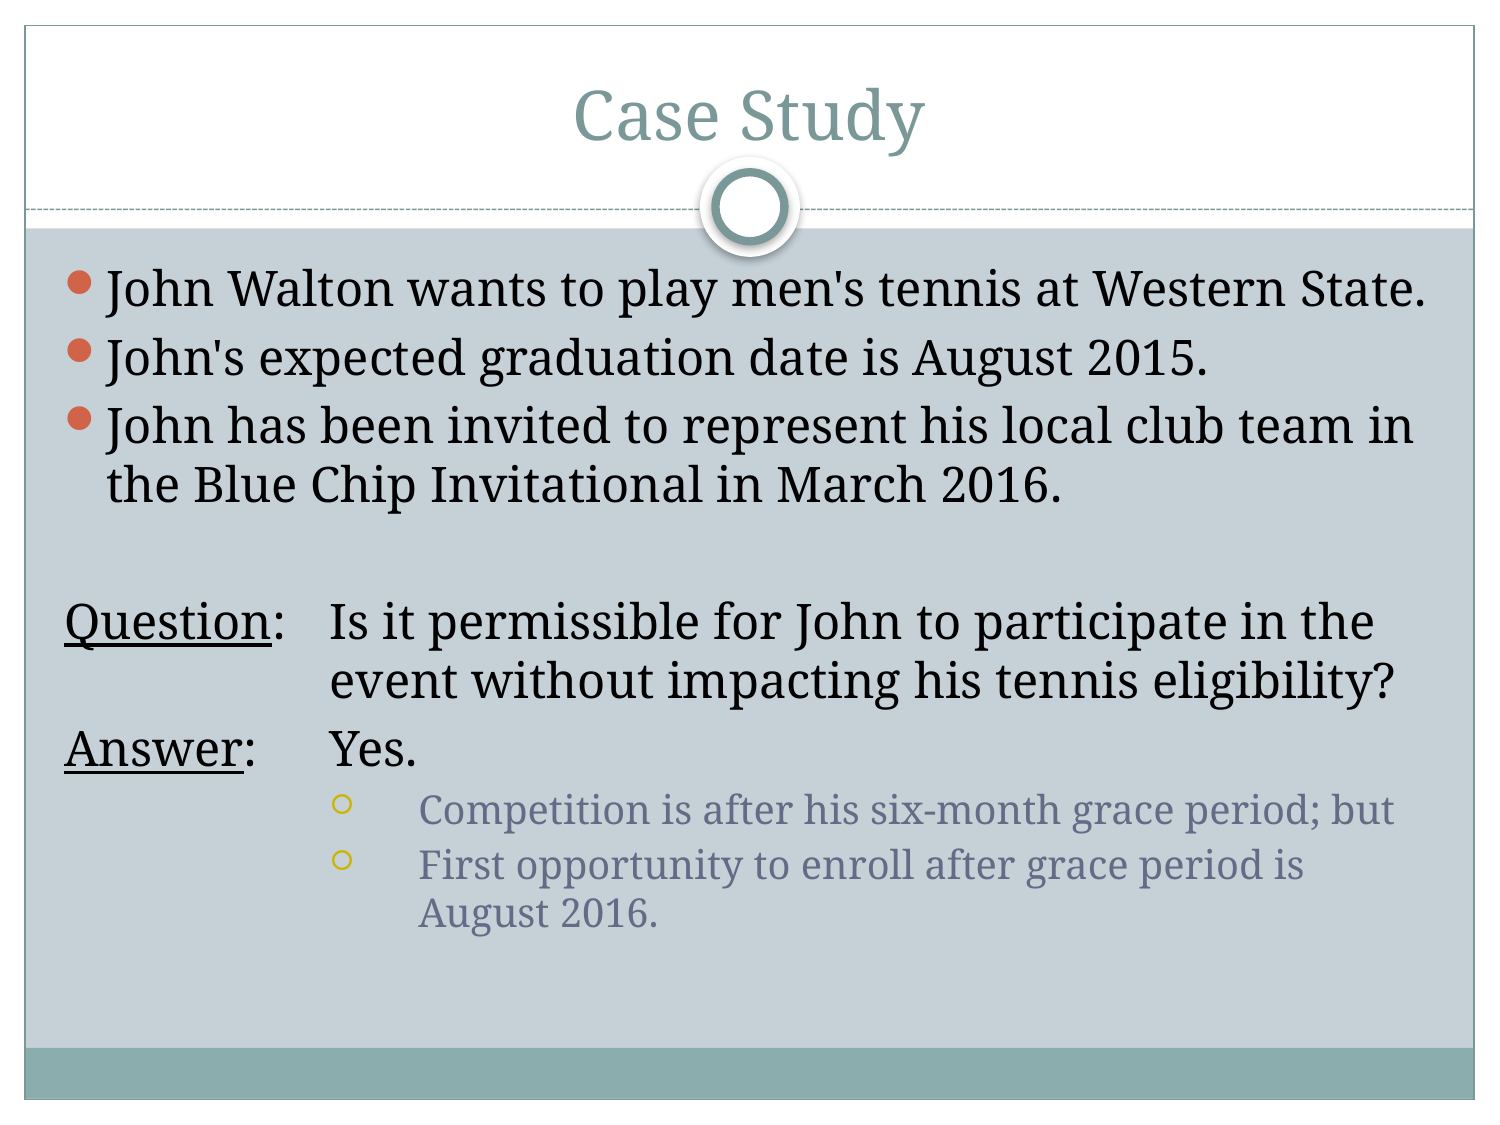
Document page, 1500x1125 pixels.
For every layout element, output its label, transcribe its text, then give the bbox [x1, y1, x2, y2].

title Case Study [49, 37, 1450, 162]
list John Walton wants to play men's tennis at Western State. John's expected graduation date is August 2015. John has been invited to represent his local club team in the Blue Chip Invitational in March 2016. Question: Is it permissible for John to participate in the event without impacting his tennis eligibility? Answer: Yes. Competition is after his six-month grace period; but First opportunity to enroll after grace period is August 2016. [49, 250, 1450, 1001]
